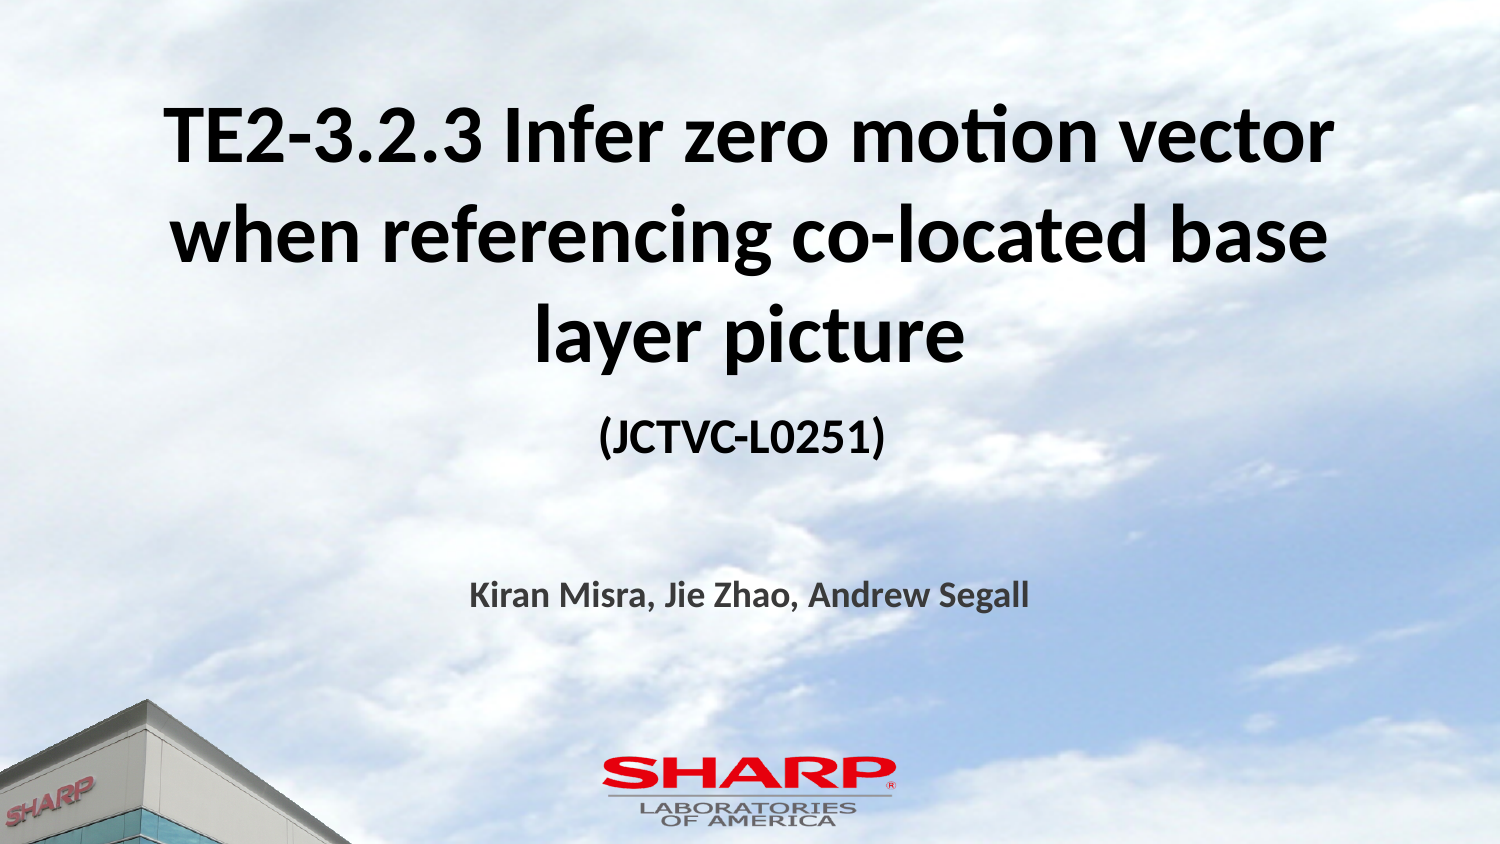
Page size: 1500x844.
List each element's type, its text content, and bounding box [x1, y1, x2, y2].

title TE2-3.2.3 Infer zero motion vector when referencing co-located base layer picture [72, 138, 1428, 320]
subtitle Kiran Misra, Jie Zhao, Andrew Segall [312, 562, 1188, 739]
list (JCTVC-L0251) [62, 396, 1422, 549]
picture [0, 0, 1500, 844]
